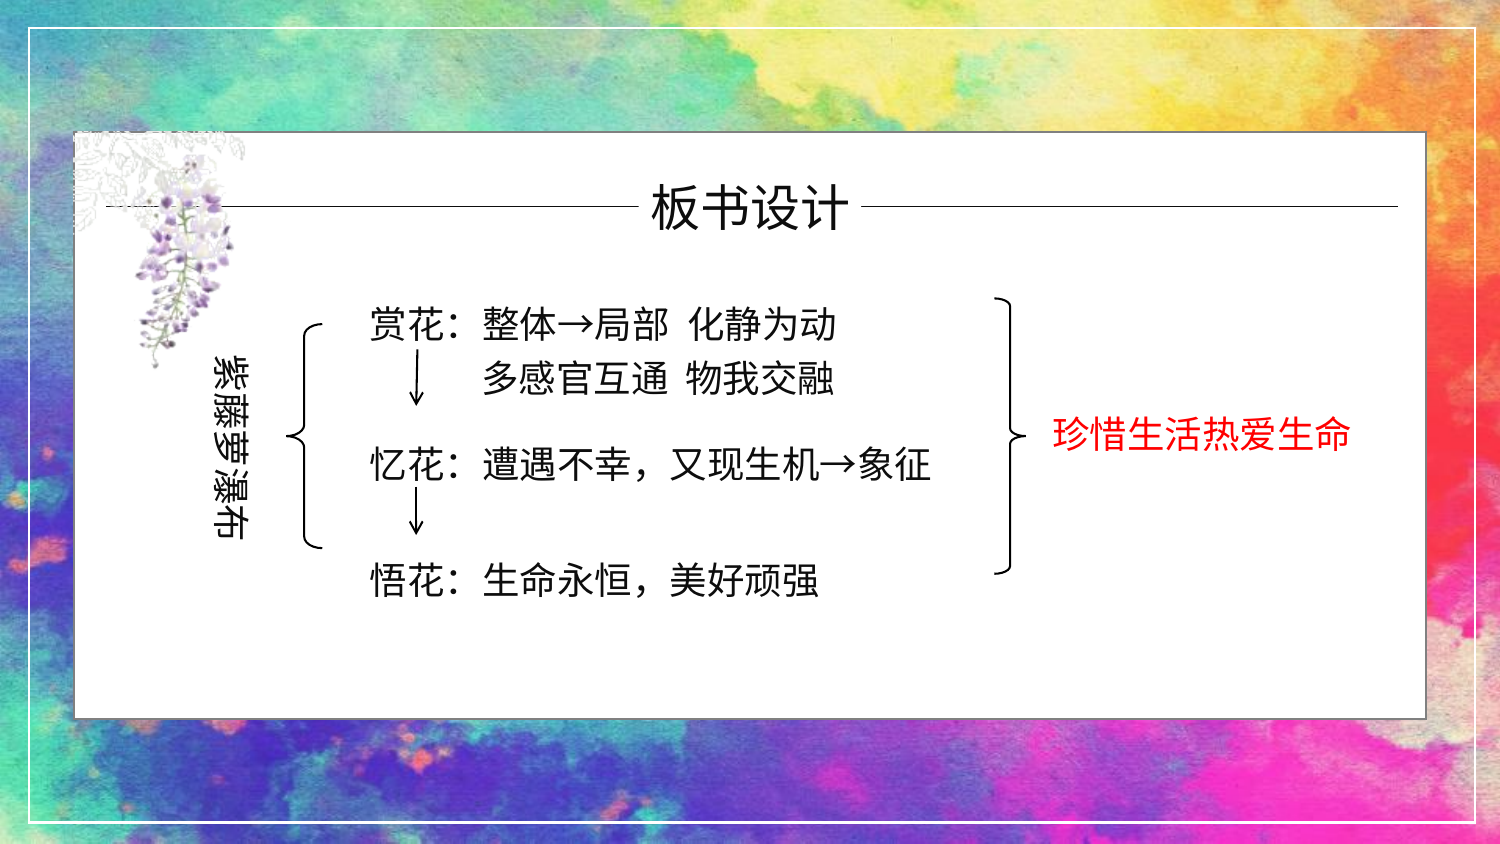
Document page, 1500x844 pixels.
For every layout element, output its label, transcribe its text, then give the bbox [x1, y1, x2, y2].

text_box 赏花：整体→局部 化静为动 多感官互通 物我交融 忆花：遭遇不幸，又现生机→象征 悟花：生命永恒，美好顽强 [358, 286, 1026, 608]
text_box 紫藤萝瀑布 [198, 394, 267, 550]
text_box 板书设计 [638, 207, 862, 243]
text_box [28, 27, 1476, 824]
picture [0, 0, 1500, 844]
text_box [994, 297, 1026, 575]
text_box 板书设计 [638, 171, 862, 206]
text_box 珍惜生活热爱生命 [1041, 405, 1370, 463]
text_box [286, 323, 323, 550]
